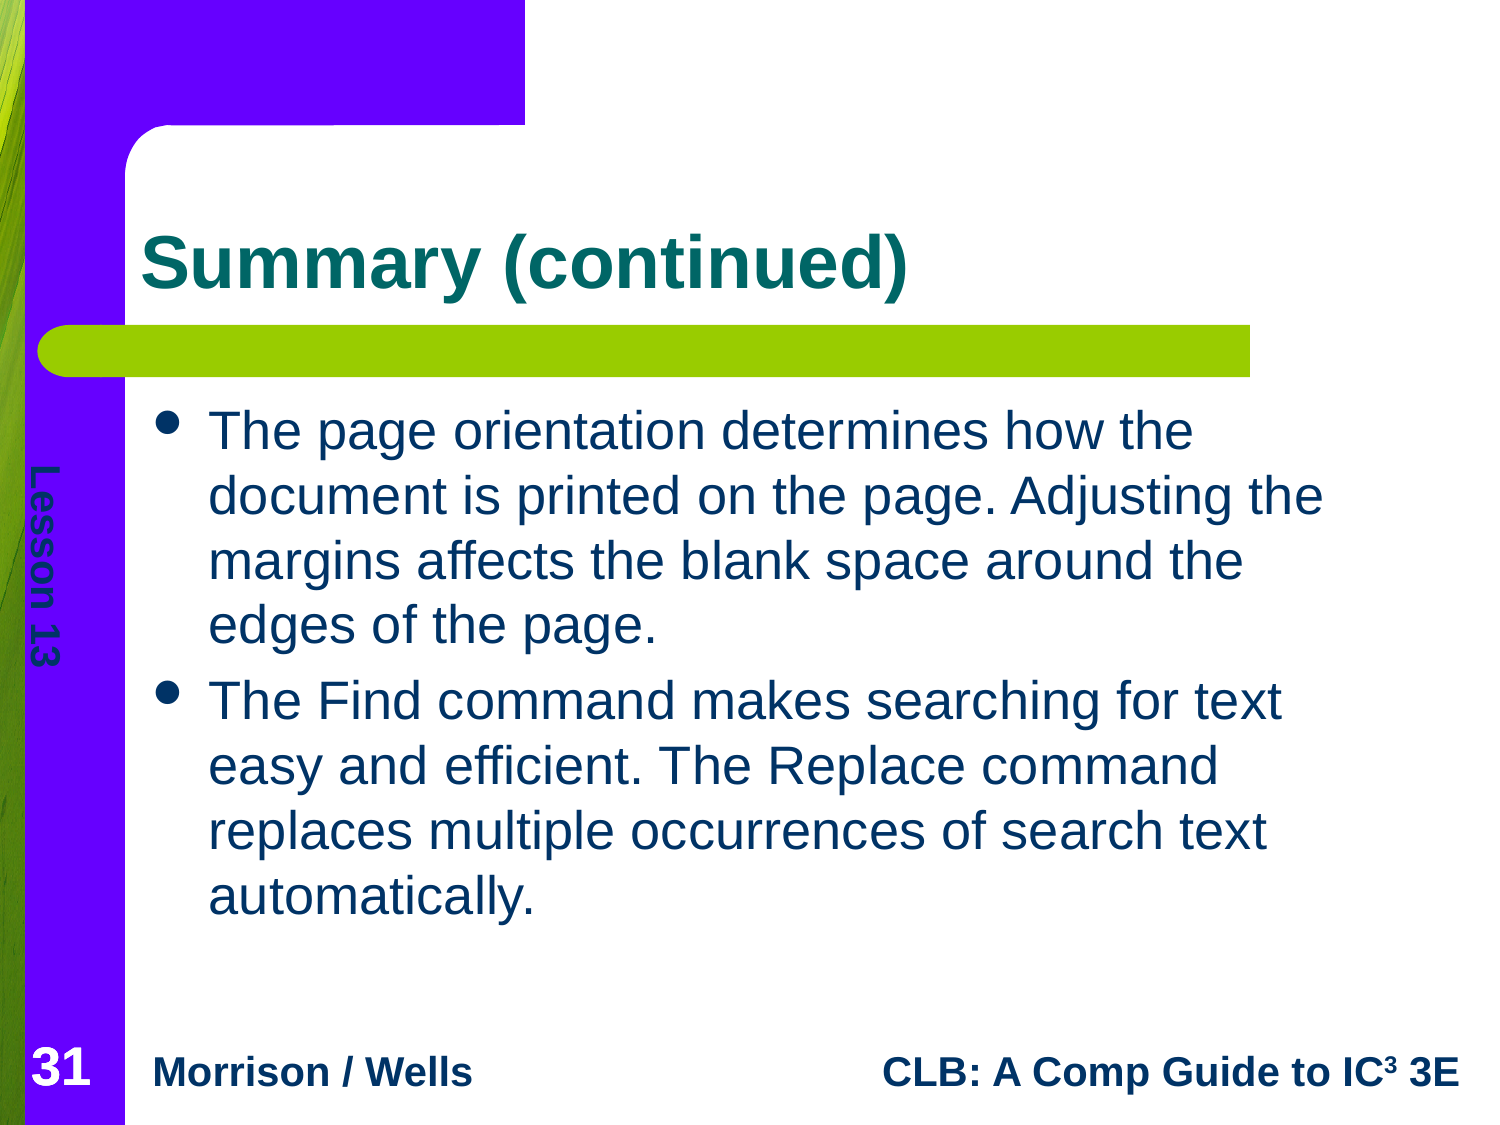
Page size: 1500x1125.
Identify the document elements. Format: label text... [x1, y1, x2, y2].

title Summary (continued) [124, 124, 1426, 313]
picture [0, 0, 25, 1125]
list The page orientation determines how the document is printed on the page. Adjusting the margins affects the blank space around the edges of the page. The Find command makes searching for text easy and efficient. The Replace command replaces multiple occurrences of search text automatically. [137, 387, 1400, 999]
text_box 31 [13, 1023, 111, 1105]
